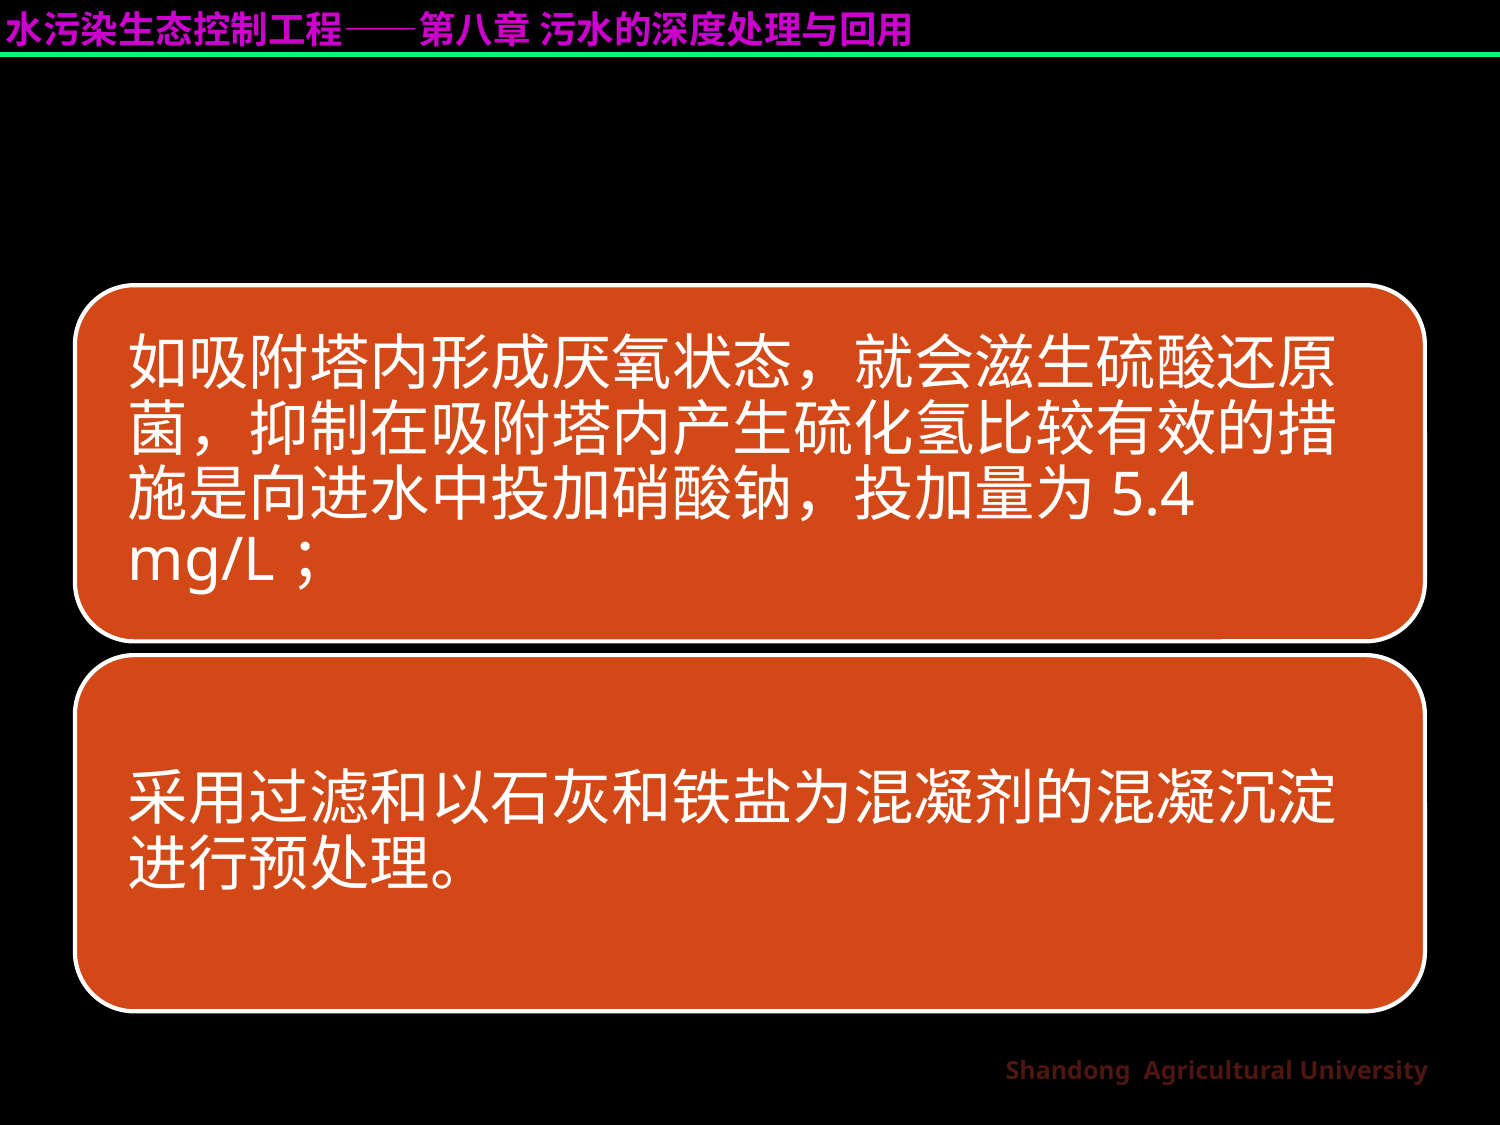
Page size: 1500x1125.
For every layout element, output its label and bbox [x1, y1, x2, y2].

list [74, 276, 1426, 1020]
